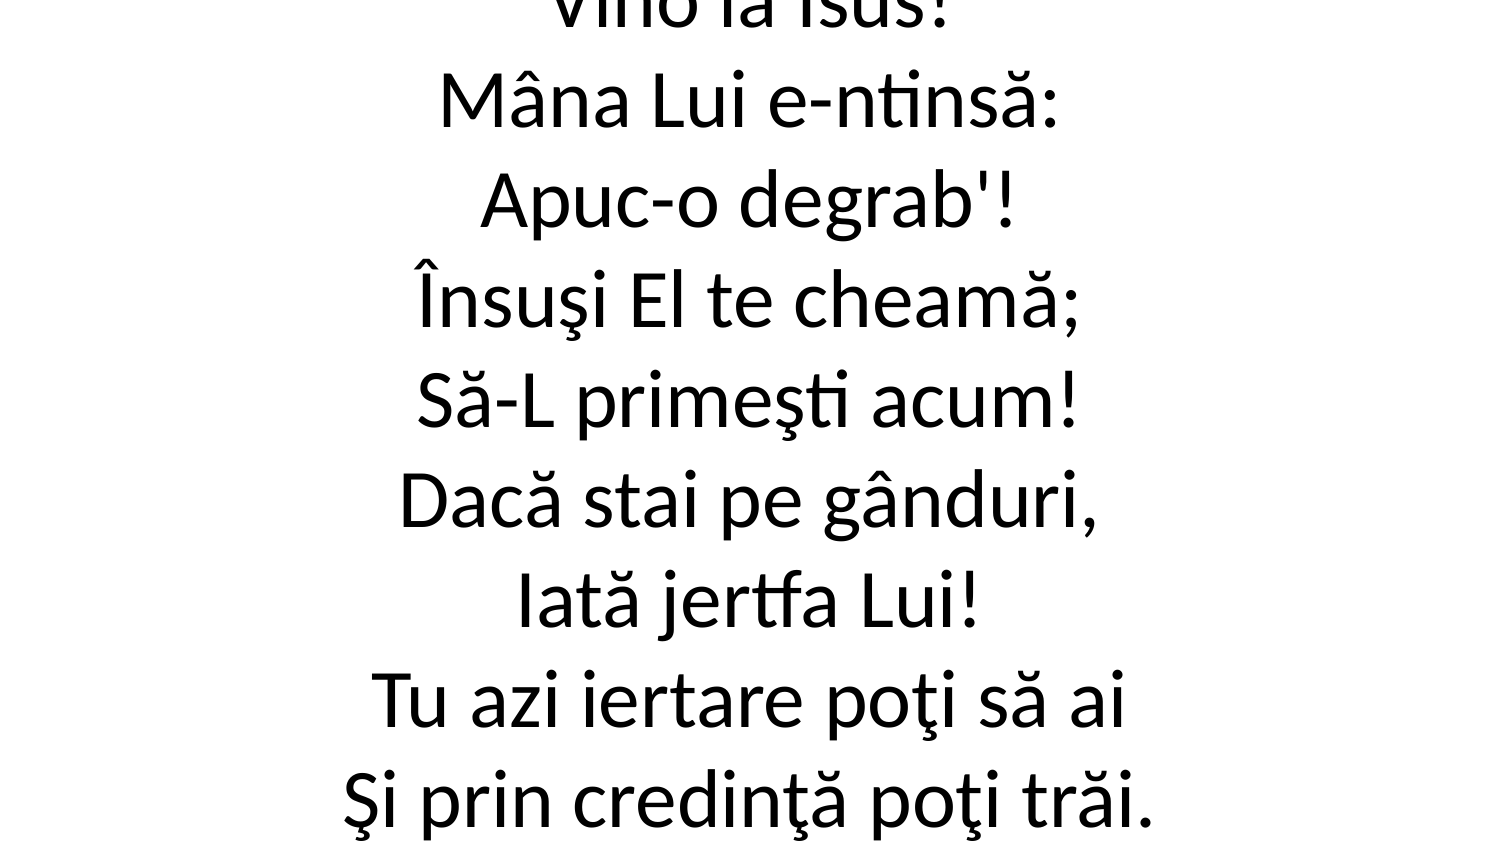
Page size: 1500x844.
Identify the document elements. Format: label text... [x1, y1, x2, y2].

text_box 1. Suflet pierdut, vino, Vino la Isus! Mâna Lui e-ntinsă: Apuc-o degrab'! Însuşi El te cheamă; Să-L primeşti acum! Dacă stai pe gânduri, Iată jertfa Lui! Tu azi iertare poţi să ai Şi prin credinţă poţi trăi. Vino degrabă la Isus! Ce bun e Domnul! Vin' la El! [264, 0, 1236, 844]
